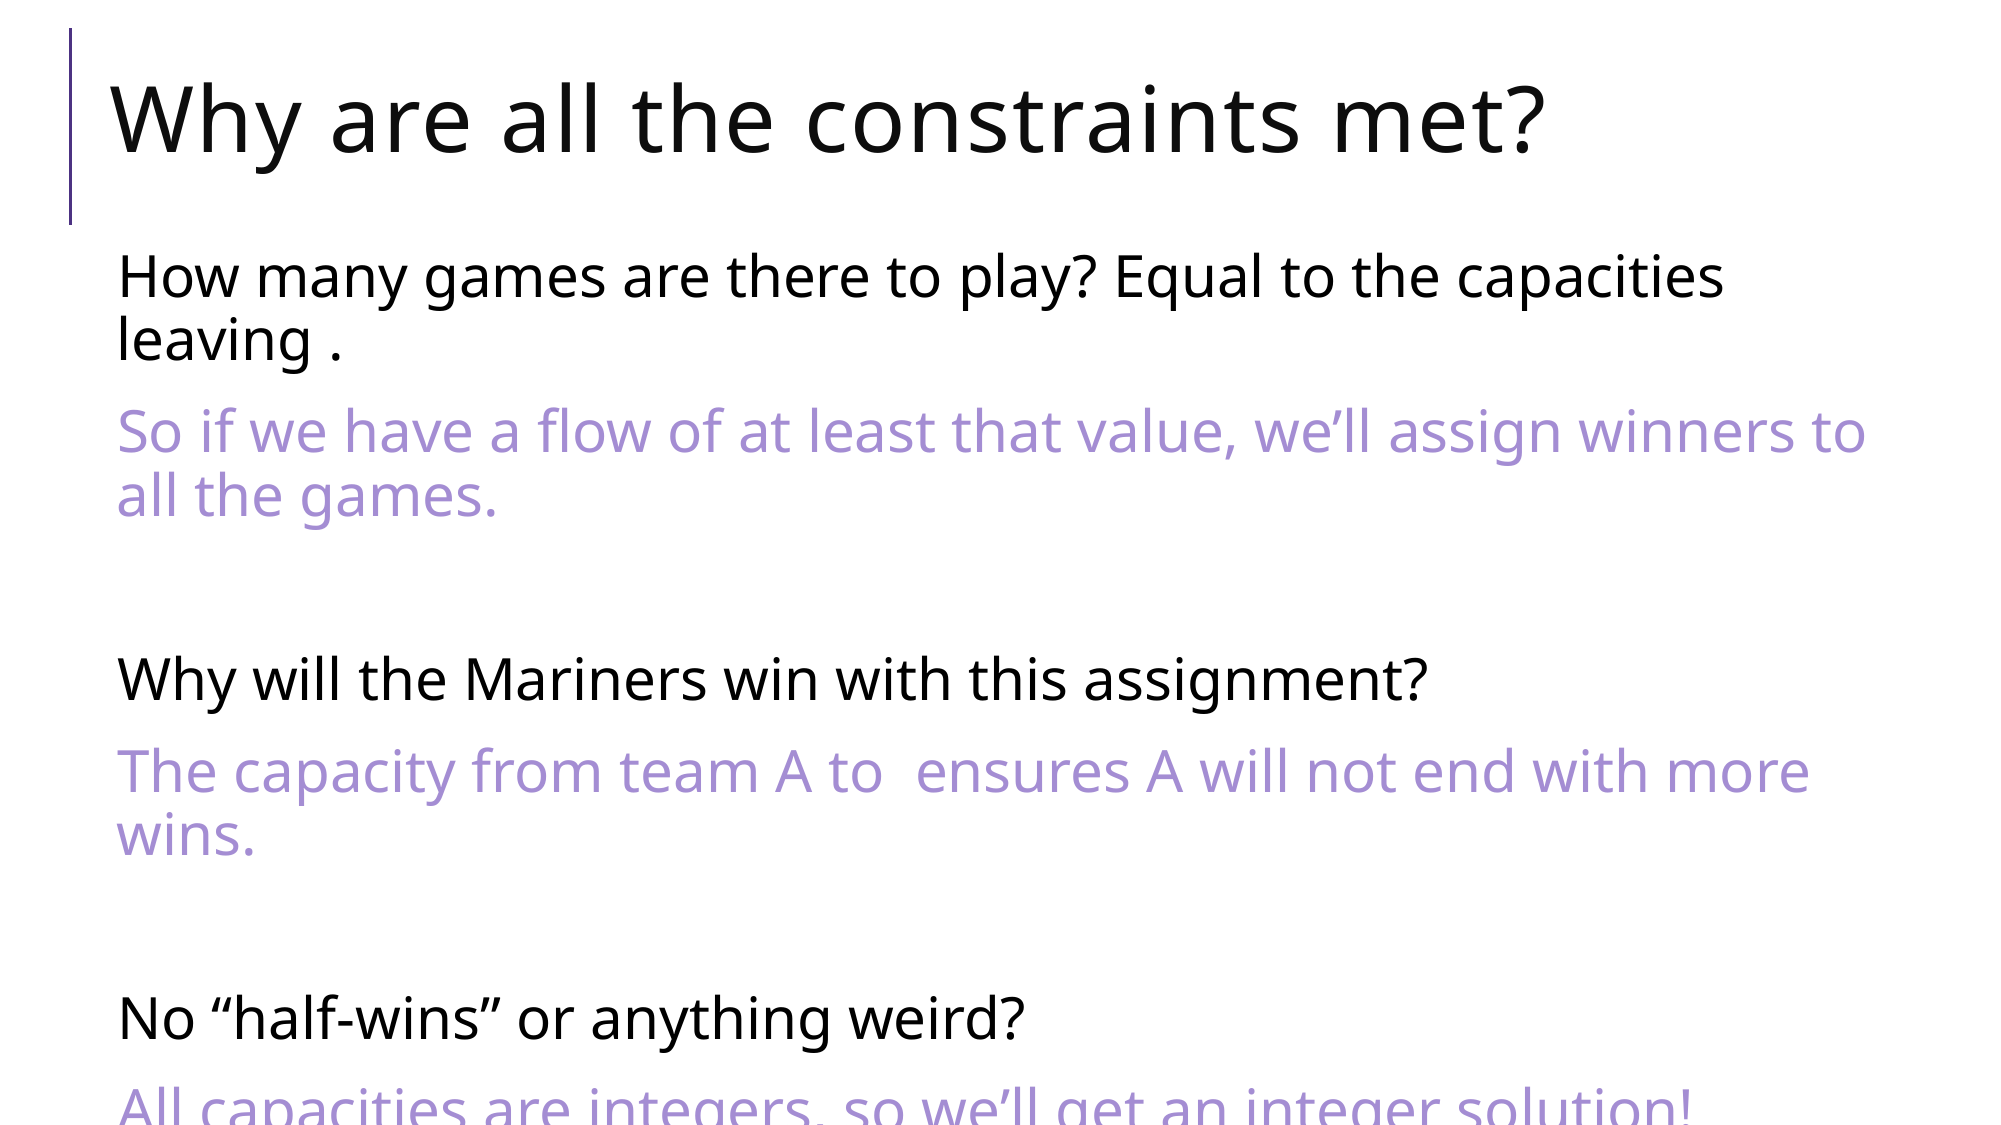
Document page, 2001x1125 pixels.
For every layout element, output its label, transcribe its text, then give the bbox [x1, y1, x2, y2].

title Why are all the constraints met? [94, 43, 1930, 210]
